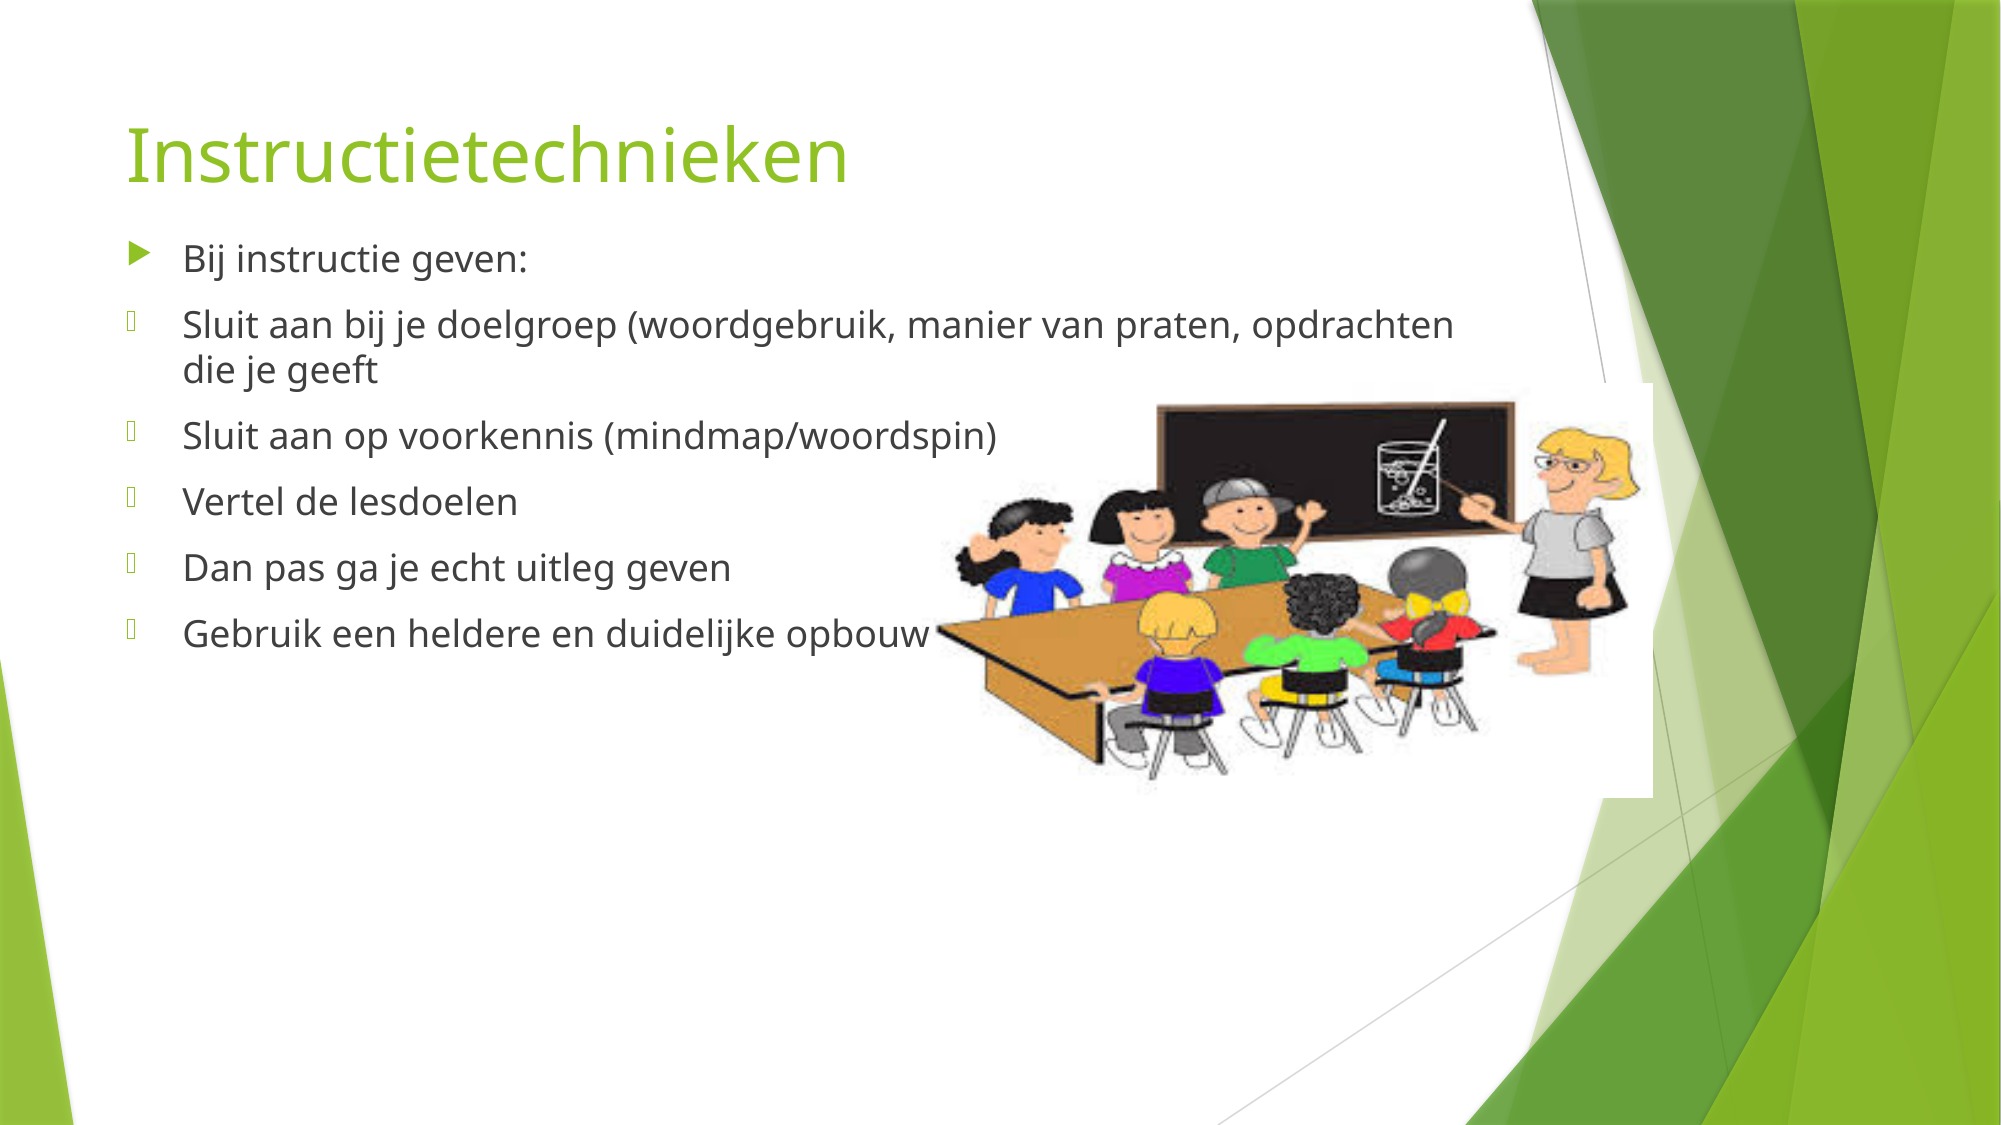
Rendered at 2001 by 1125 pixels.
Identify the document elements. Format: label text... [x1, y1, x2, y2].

picture [921, 382, 1654, 799]
list Bij instructie geven: Sluit aan bij je doelgroep (woordgebruik, manier van praten, opdrachten die je geeft Sluit aan op voorkennis (mindmap/woordspin) Vertel de lesdoelen Dan pas ga je echt uitleg geven Gebruik een heldere en duidelijke opbouw [111, 228, 1522, 865]
title Instructietechnieken [111, 99, 1522, 228]
